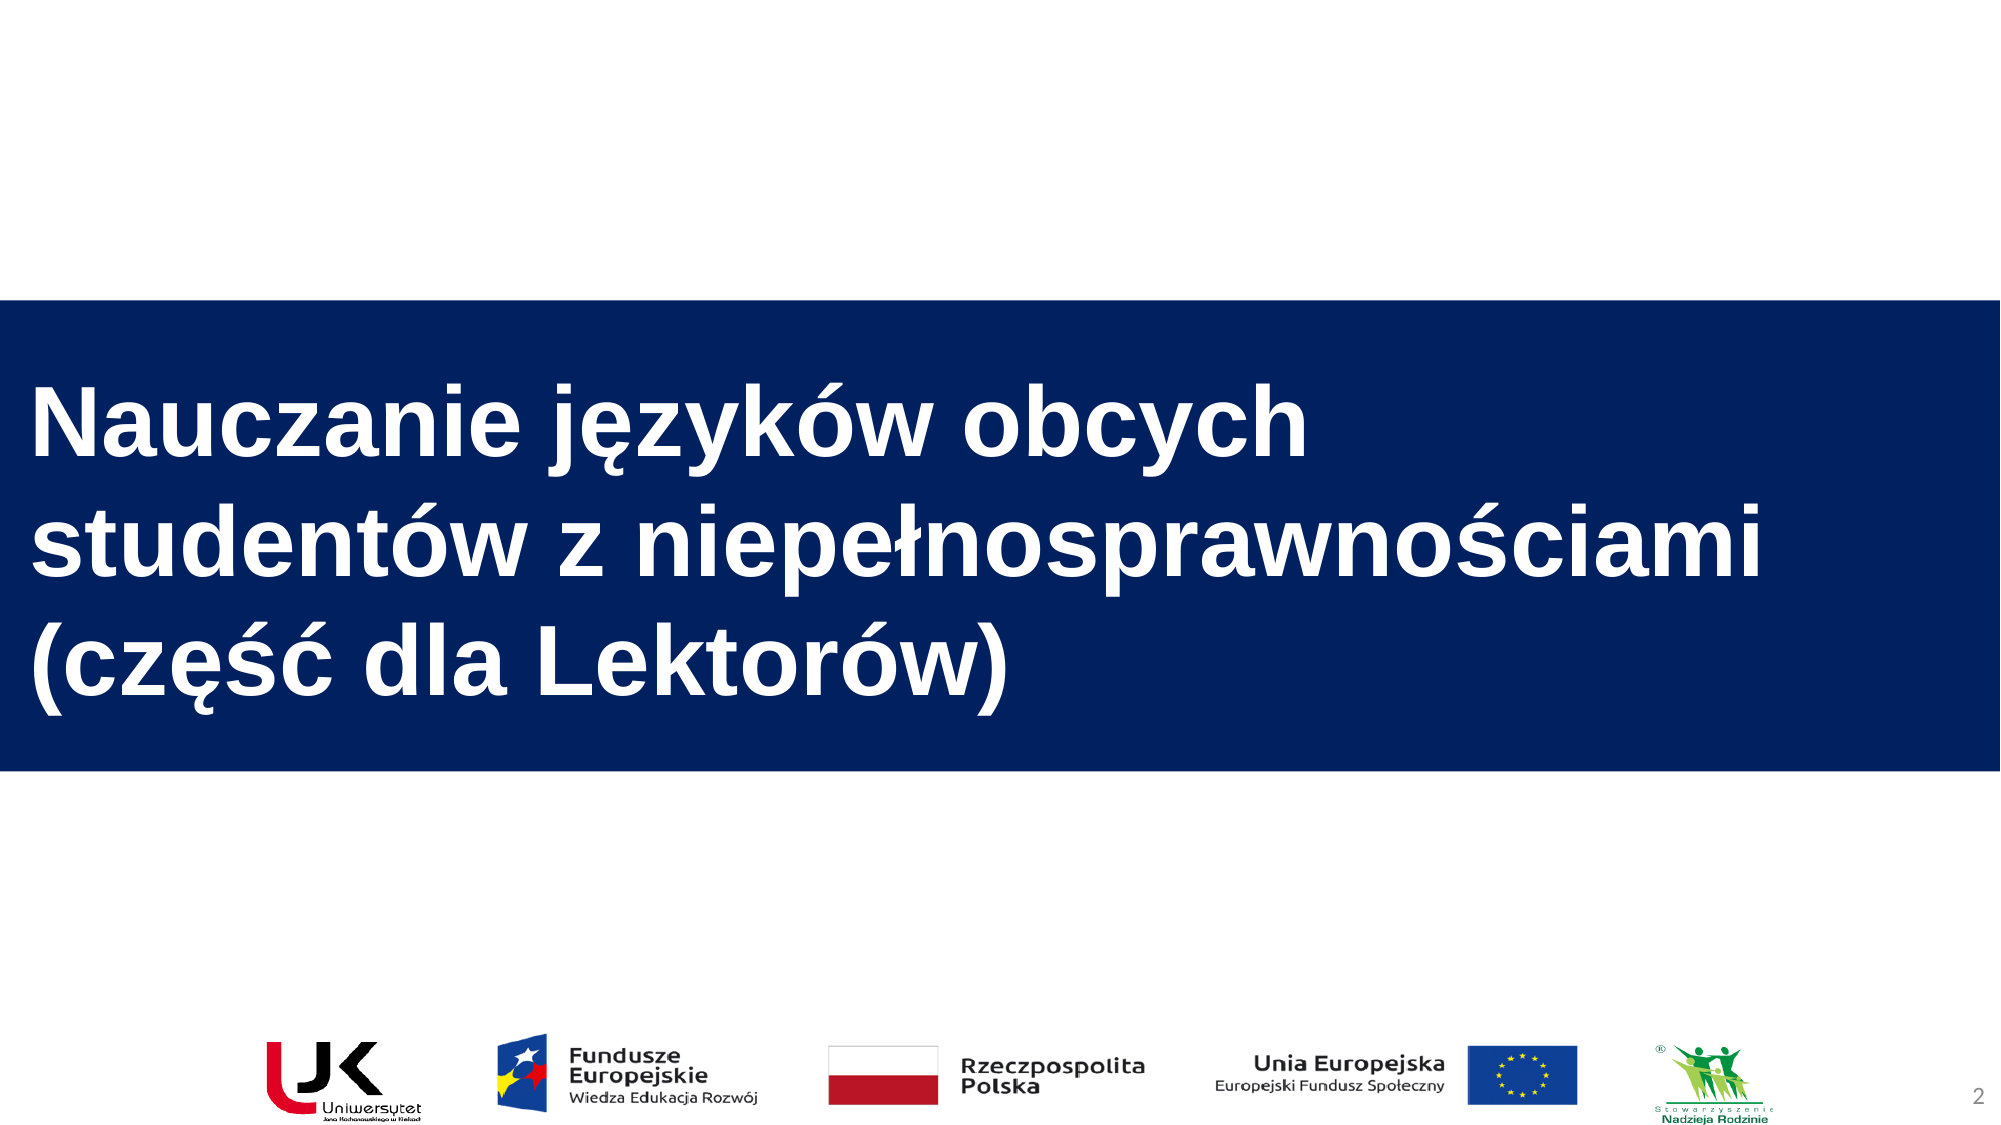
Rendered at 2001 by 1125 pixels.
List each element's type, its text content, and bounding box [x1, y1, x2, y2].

title Nauczanie języków obcych studentów z niepełnosprawnościami (część dla Lektorów) [0, 299, 2000, 772]
picture [266, 1042, 421, 1122]
slide_number 2 [1550, 1065, 2000, 1125]
picture [1655, 1044, 1774, 1065]
picture [463, 1004, 1613, 1125]
